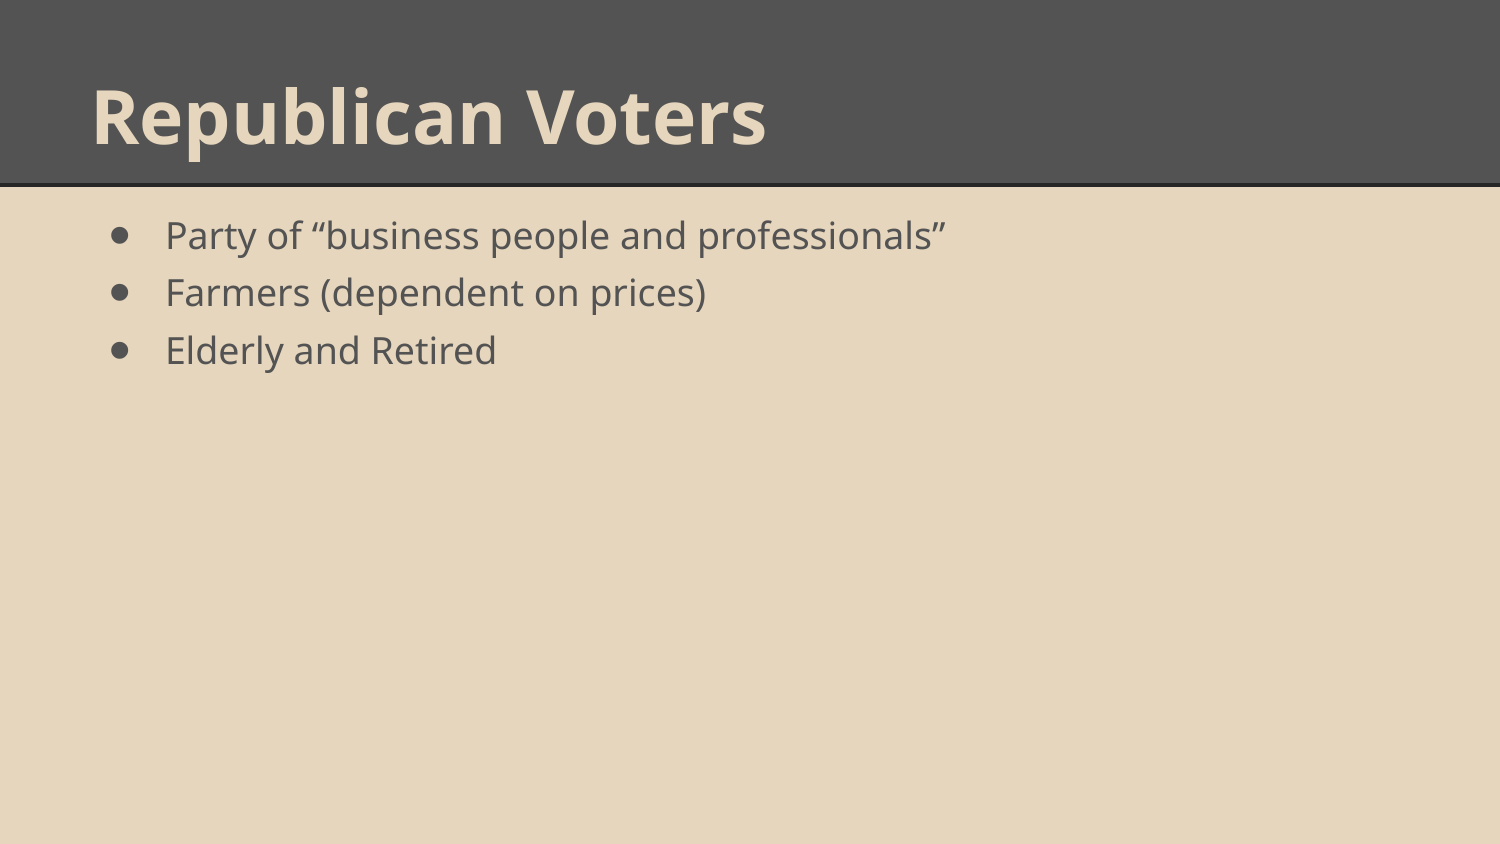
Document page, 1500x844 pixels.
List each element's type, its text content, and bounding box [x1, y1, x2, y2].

list Party of “business people and professionals” Farmers (dependent on prices) Elderly and Retired [75, 196, 1425, 808]
title Republican Voters [75, 33, 1425, 175]
